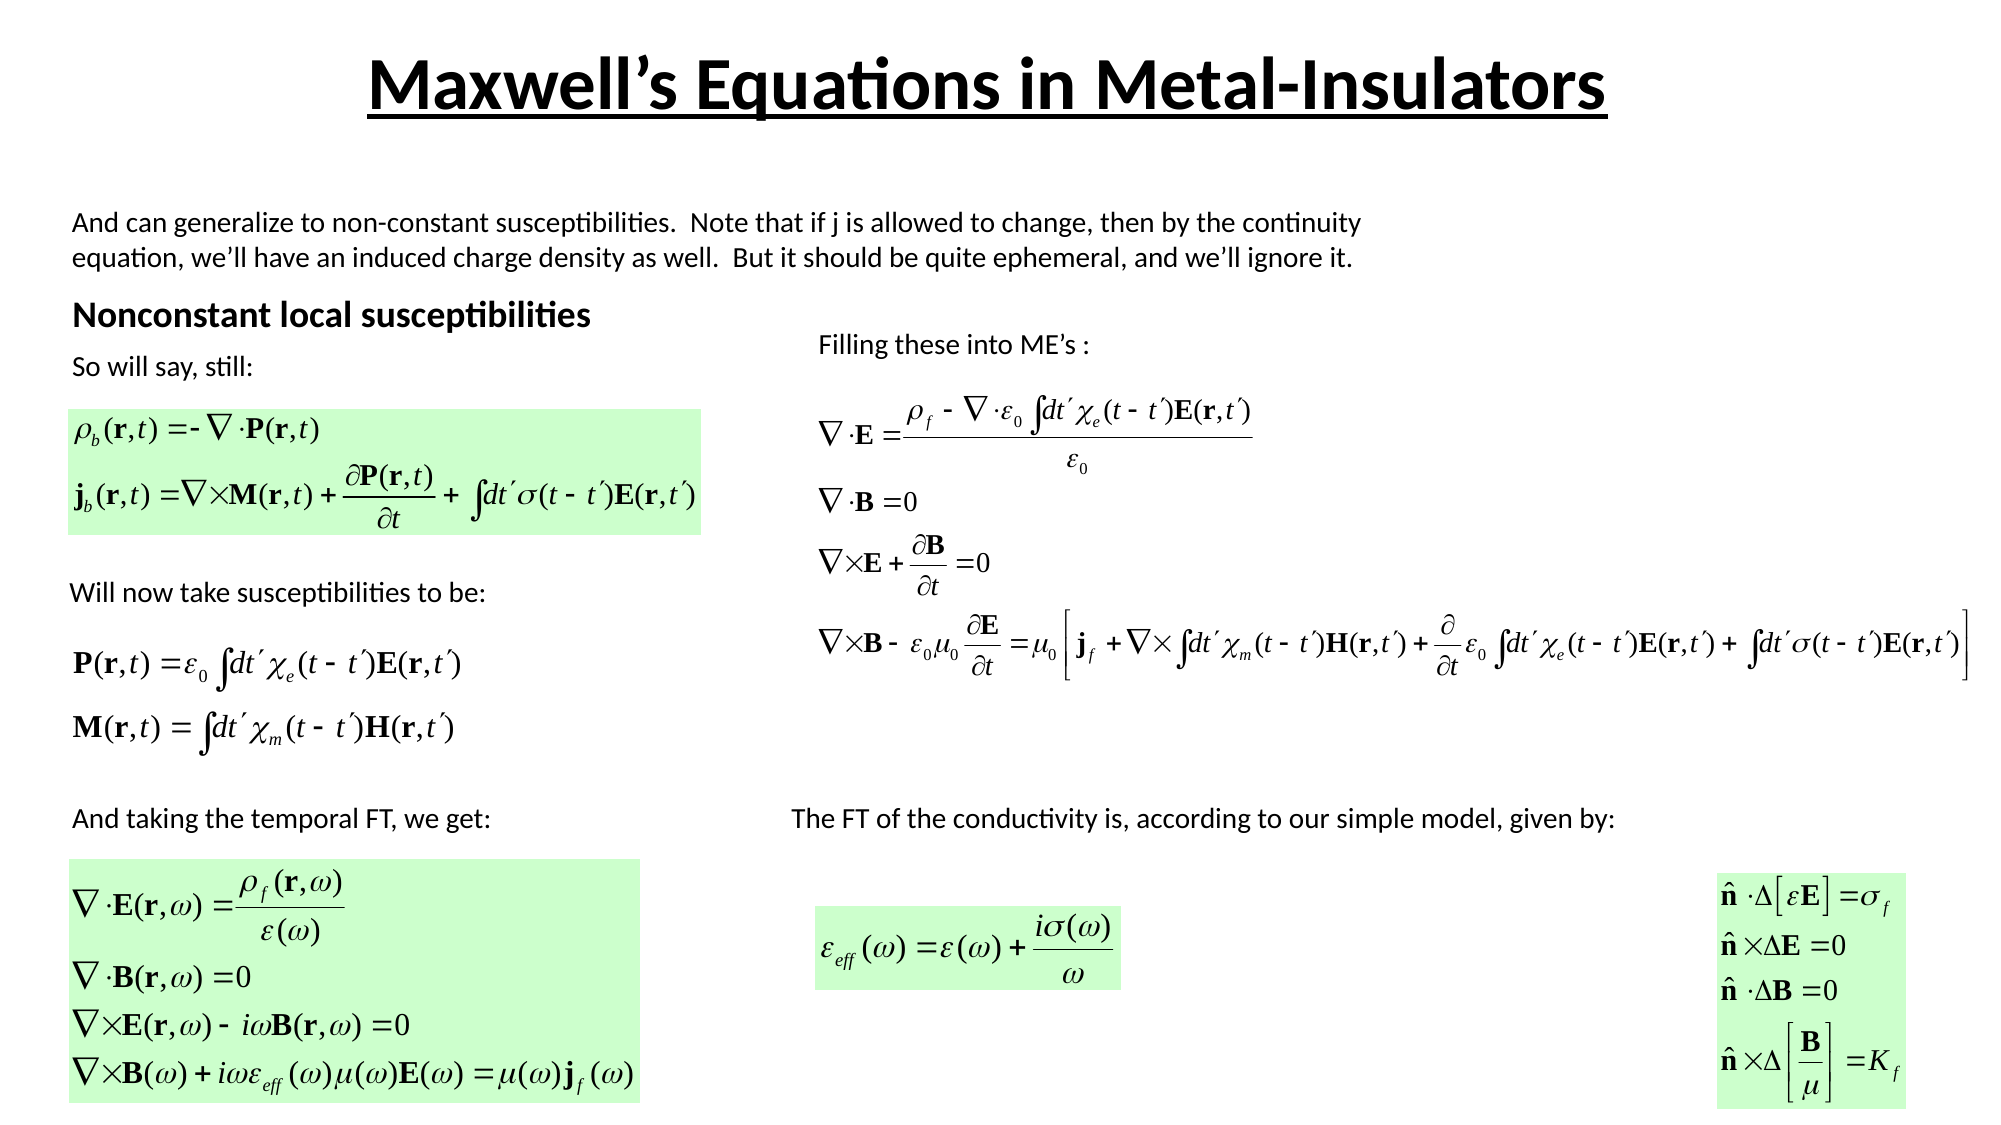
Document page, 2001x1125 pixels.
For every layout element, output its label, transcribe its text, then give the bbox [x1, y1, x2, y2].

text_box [815, 906, 1121, 991]
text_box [1716, 873, 1907, 1110]
text_box Will now take susceptibilities to be: [54, 566, 554, 616]
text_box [68, 636, 467, 759]
text_box Filling these into ME’s : [804, 318, 1303, 368]
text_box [815, 385, 1979, 687]
text_box Nonconstant local susceptibilities [57, 282, 607, 343]
text_box So will say, still: [57, 340, 313, 390]
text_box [68, 409, 701, 536]
text_box The FT of the conductivity is, according to our simple model, given by: [776, 792, 1907, 842]
title Maxwell’s Equations in Metal-Insulators [237, 19, 1738, 134]
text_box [68, 859, 641, 1104]
text_box And can generalize to non-constant susceptibilities. Note that if j is allowed to change, then by the continuity equation, we’ll have an induced charge density as well. But it should be quite ephemeral, and we’ll ignore it. [57, 195, 1434, 281]
text_box And taking the temporal FT, we get: [57, 792, 556, 842]
